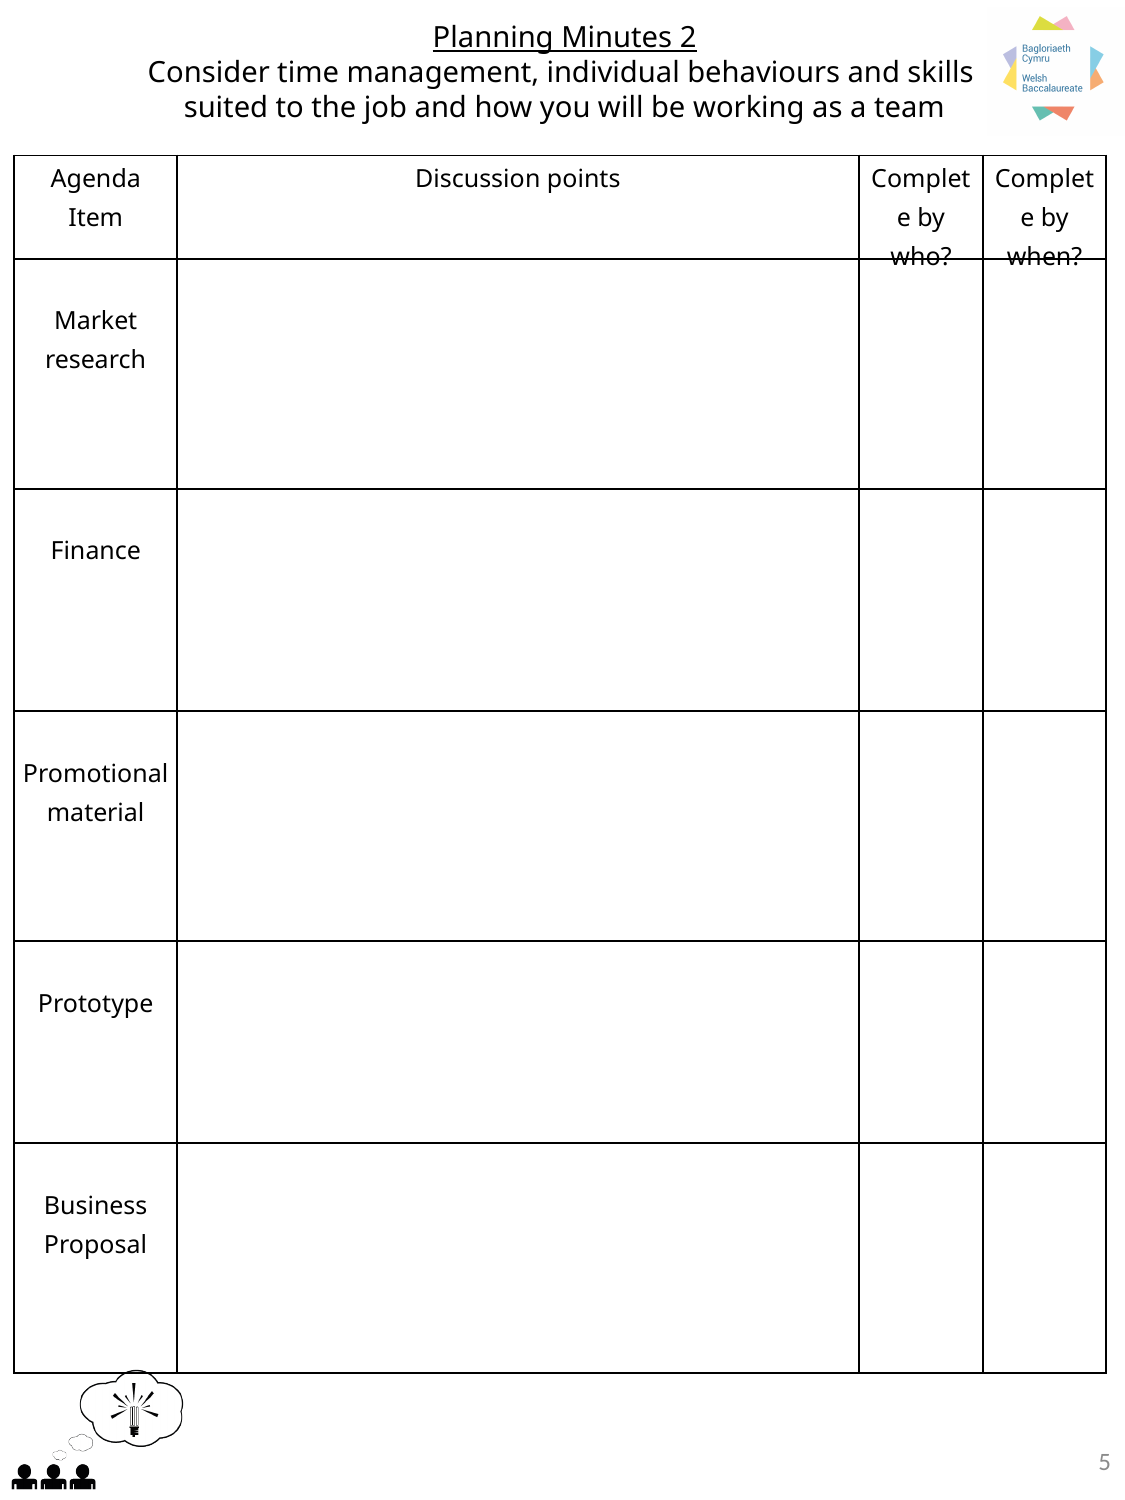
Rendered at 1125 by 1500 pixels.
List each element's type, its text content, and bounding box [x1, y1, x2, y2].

table_cell [178, 1144, 858, 1372]
table_header Complete by when? [984, 156, 1105, 258]
table_cell [860, 260, 982, 488]
table_cell [178, 942, 858, 1142]
table_cell [178, 260, 858, 488]
table_cell Business Proposal [15, 1144, 176, 1363]
table_cell [984, 260, 1105, 488]
picture [987, 7, 1125, 136]
table_cell Market research [15, 260, 176, 488]
table_cell Prototype [15, 942, 176, 1142]
table_cell [860, 1144, 982, 1372]
table_cell [984, 712, 1105, 940]
table_cell [178, 712, 858, 940]
table_header Discussion points [178, 156, 858, 258]
table_header Complete by who? [860, 156, 982, 258]
table_cell Finance [15, 490, 176, 710]
table_cell [984, 942, 1105, 1142]
text_box Planning Minutes 2 Consider time management, individual behaviours and skills suited to the job and how you will be working as a team [9, 10, 983, 131]
picture [9, 1365, 196, 1491]
table_cell [860, 712, 982, 940]
table_cell [860, 942, 982, 1142]
table_cell [984, 490, 1105, 710]
table_cell [860, 490, 982, 710]
table_cell Promotional material [15, 712, 176, 940]
table_cell [984, 1144, 1105, 1372]
table_cell [178, 490, 858, 710]
table_header Agenda Item [15, 156, 176, 258]
slide_number 5 [863, 1420, 1125, 1500]
